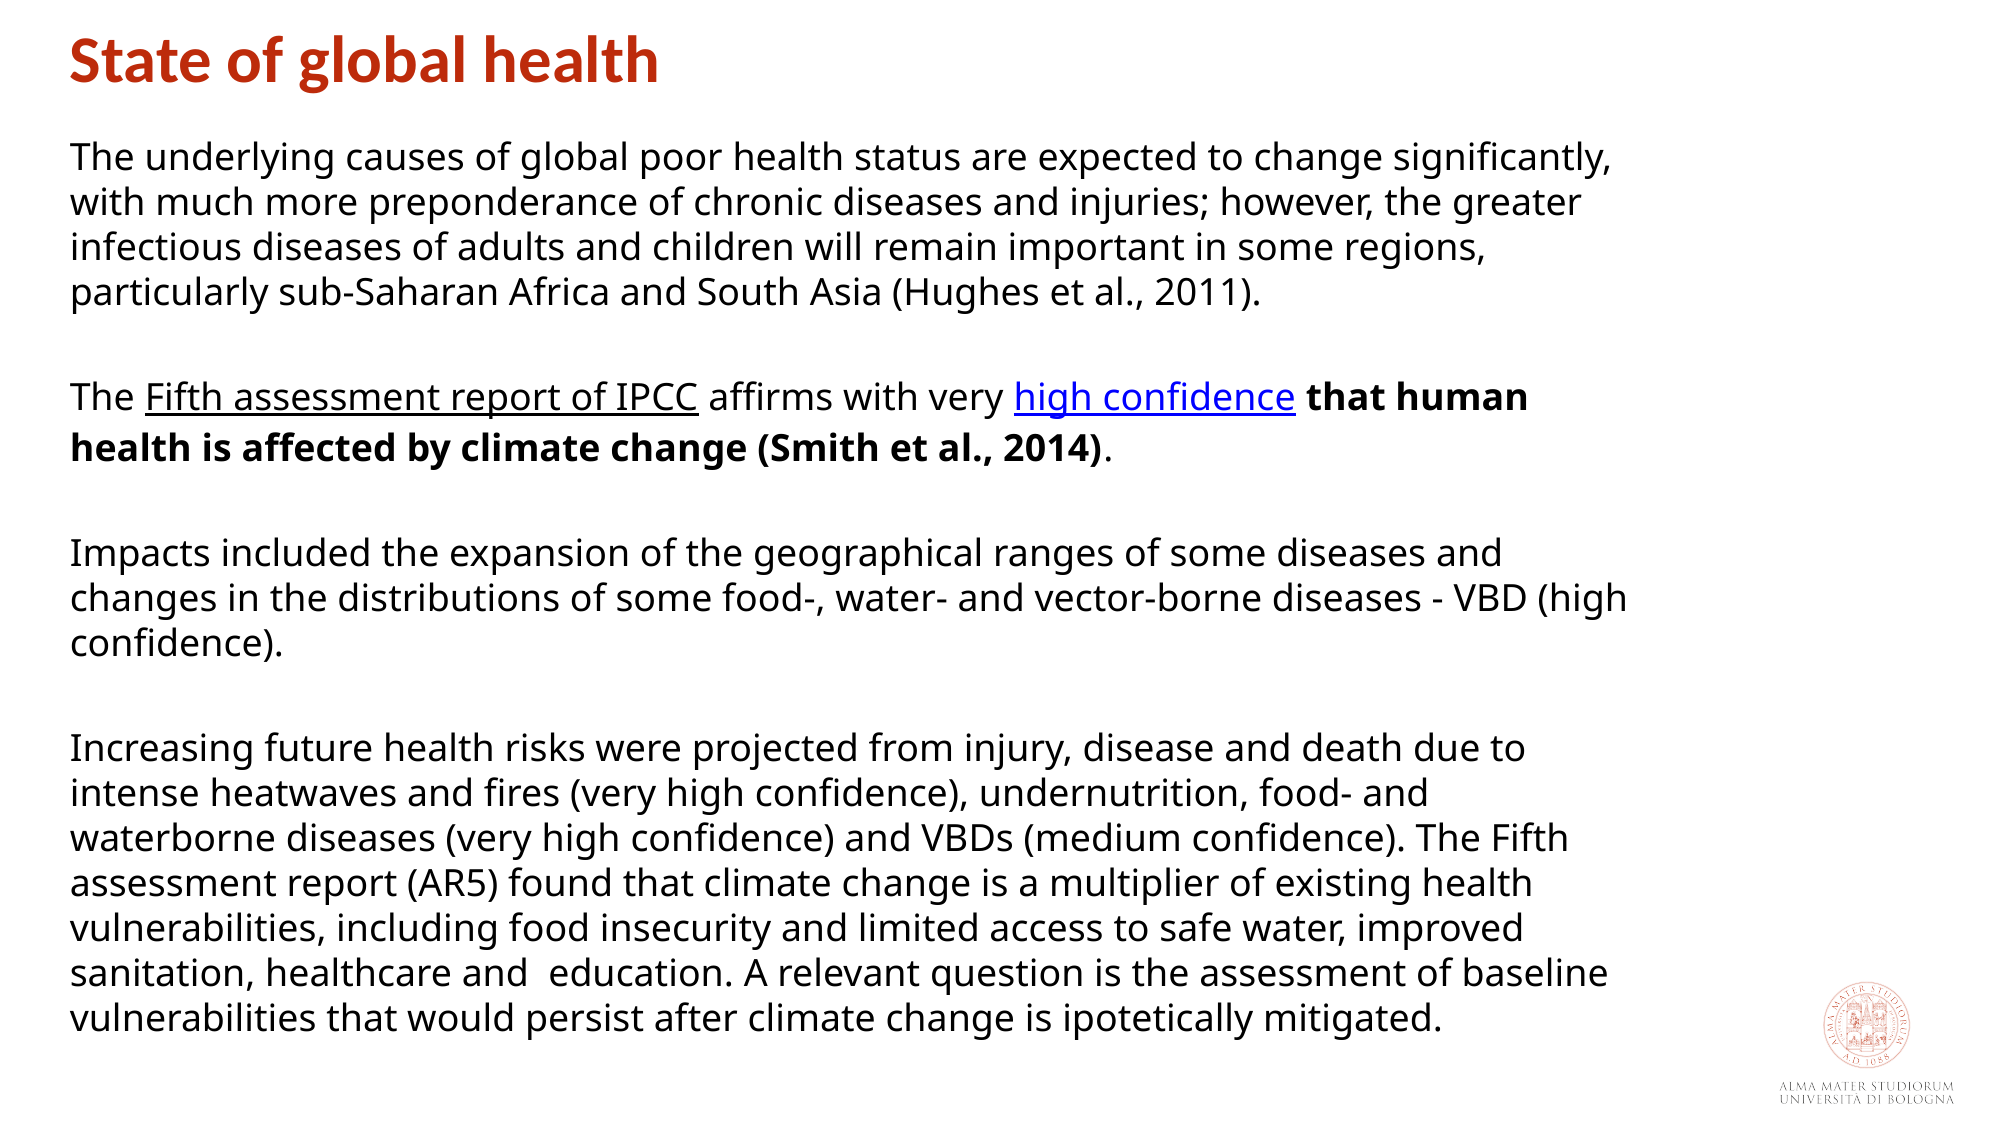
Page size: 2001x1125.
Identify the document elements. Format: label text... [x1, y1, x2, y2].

list State of global health [55, 42, 1898, 149]
list The underlying causes of global poor health status are expected to change significantly, with much more preponderance of chronic diseases and injuries; however, the greater infectious diseases of adults and children will remain important in some regions, particularly sub-Saharan Africa and South Asia (Hughes et al., 2011). The Fifth assessment report of IPCC affirms with very high confidence that human health is affected by climate change (Smith et al., 2014). Impacts included the expansion of the geographical ranges of some diseases and changes in the distributions of some food-, water- and vector-borne diseases - VBD (high confidence). Increasing future health risks were projected from injury, disease and death due to intense heatwaves and fires (very high confidence), undernutrition, food- and waterborne diseases (very high confidence) and VBDs (medium confidence). The Fifth assessment report (AR5) found that climate change is a multiplier of existing health vulnerabilities, including food insecurity and limited access to safe water, improved sanitation, healthcare and education. A relevant question is the assessment of baseline vulnerabilities that would persist after climate change is ipotetically mitigated. [55, 125, 1661, 220]
picture [1752, 964, 1981, 1118]
